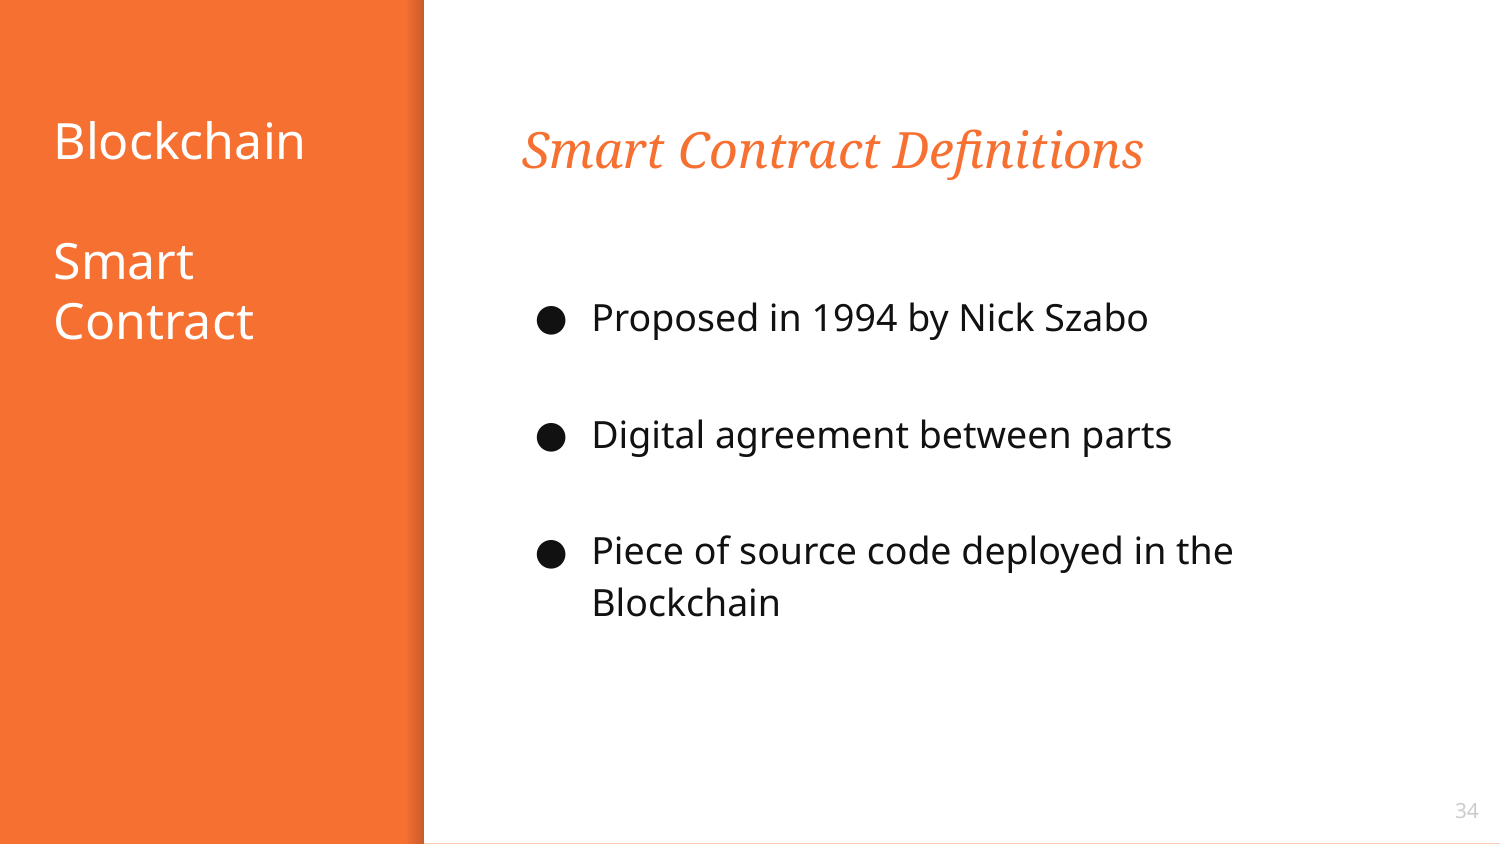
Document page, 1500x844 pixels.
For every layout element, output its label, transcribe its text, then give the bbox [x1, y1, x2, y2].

title Blockchain Smart Contract [38, 94, 375, 748]
list Smart Contract Definitions [506, 94, 1425, 293]
slide_number ‹#› [1403, 779, 1494, 844]
list Proposed in 1994 by Nick Szabo Digital agreement between parts Piece of source code deployed in the Blockchain [501, 271, 1420, 691]
